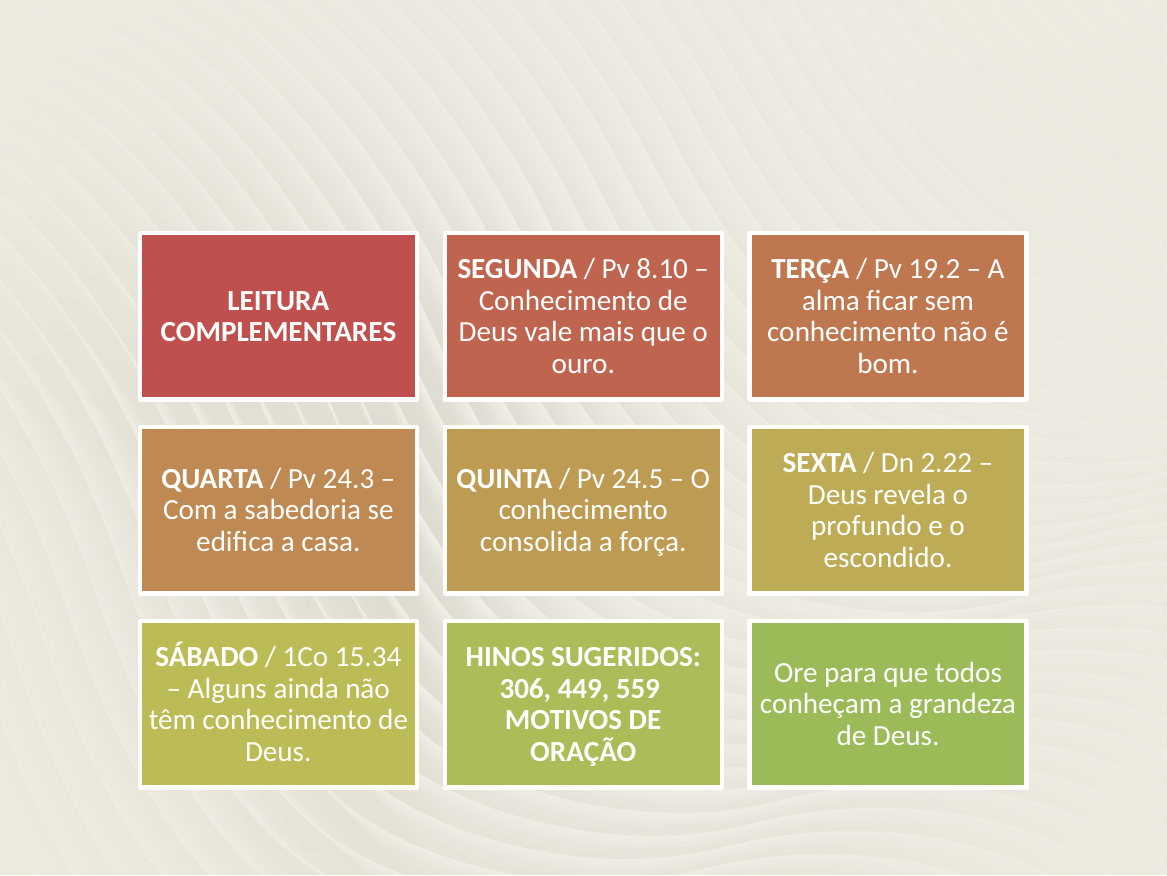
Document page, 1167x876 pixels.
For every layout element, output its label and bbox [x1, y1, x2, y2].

picture [0, 0, 1167, 875]
text_box [79, 232, 1087, 789]
